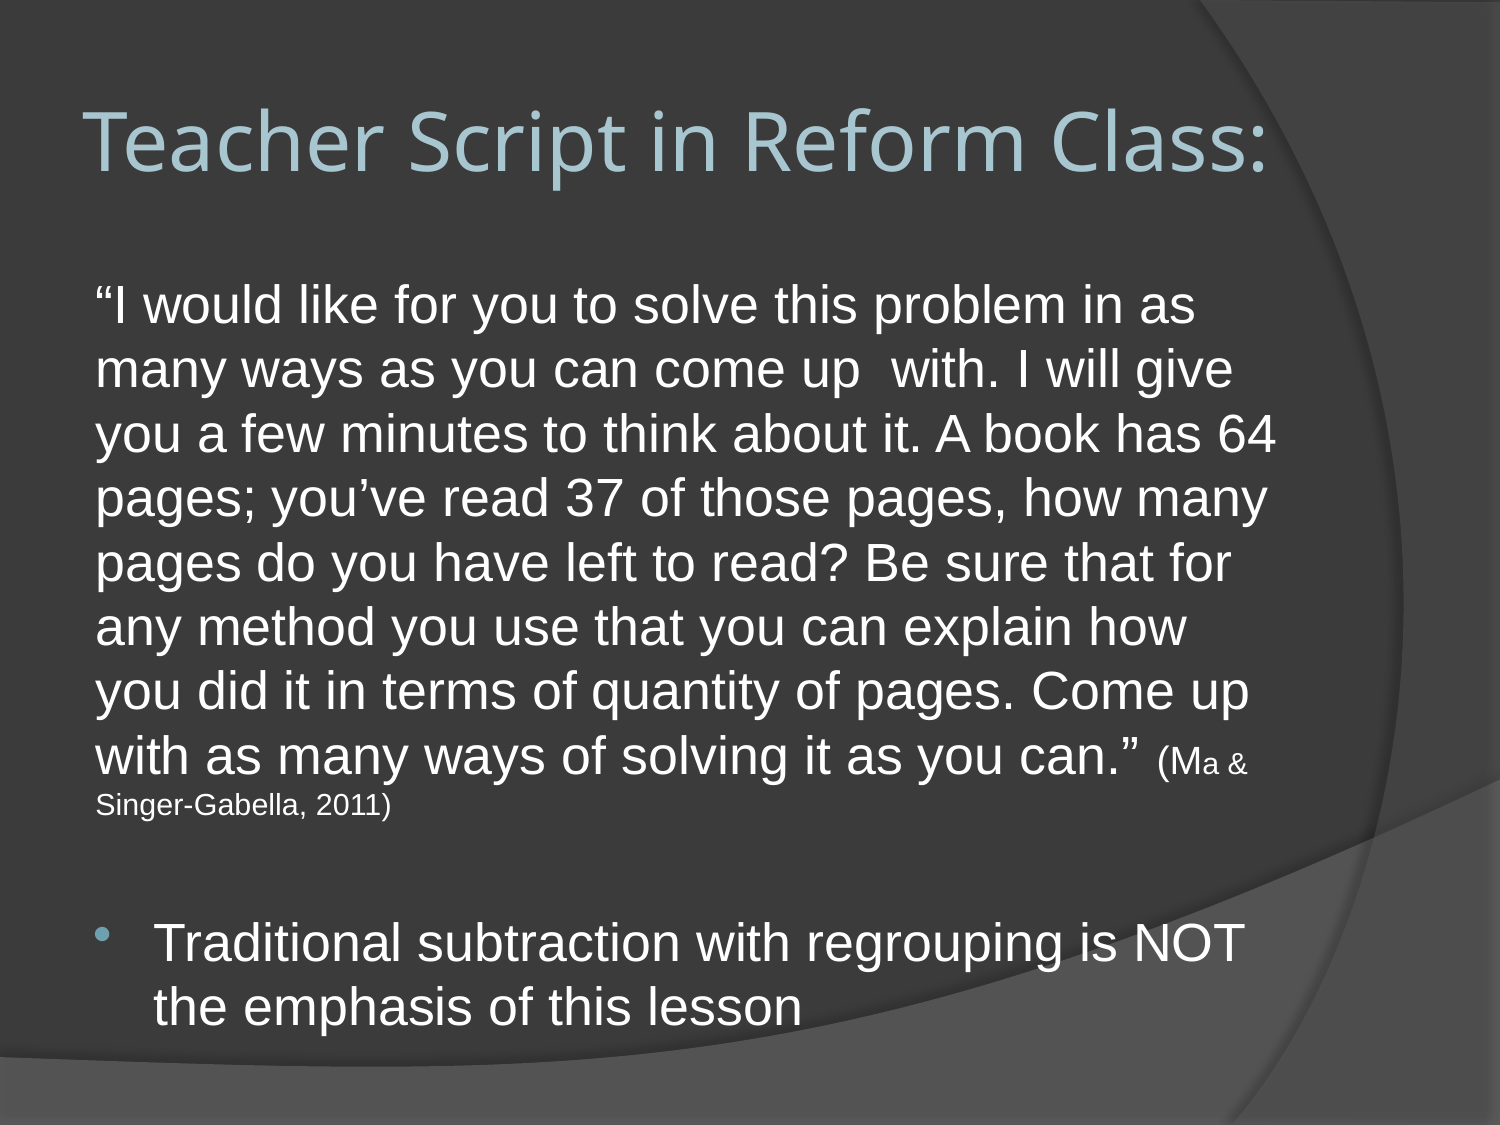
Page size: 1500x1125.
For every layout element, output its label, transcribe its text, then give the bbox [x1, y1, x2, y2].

title Teacher Script in Reform Class: [75, 45, 1300, 233]
list “I would like for you to solve this problem in as many ways as you can come up with. I will give you a few minutes to think about it. A book has 64 pages; you’ve read 37 of those pages, how many pages do you have left to read? Be sure that for any method you use that you can explain how you did it in terms of quantity of pages. Come up with as many ways of solving it as you can.” (Ma & Singer-Gabella, 2011) Traditional subtraction with regrouping is NOT the emphasis of this lesson [75, 262, 1300, 1075]
